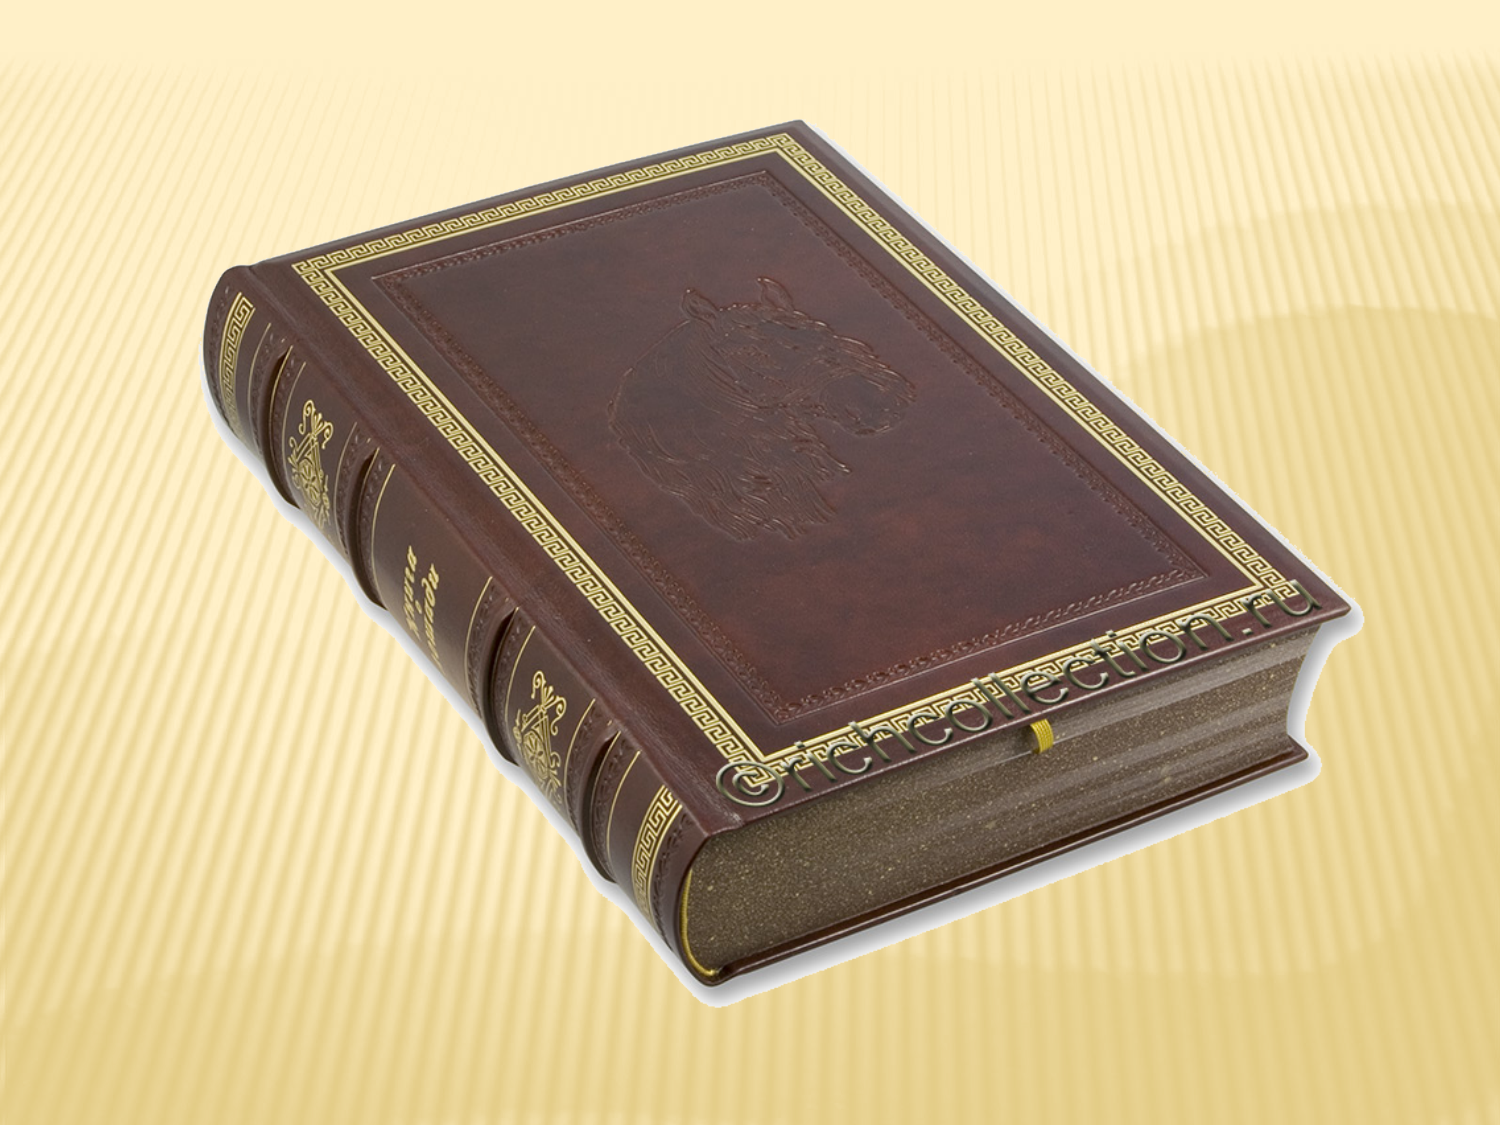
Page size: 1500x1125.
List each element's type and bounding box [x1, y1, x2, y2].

picture [182, 101, 1371, 1017]
